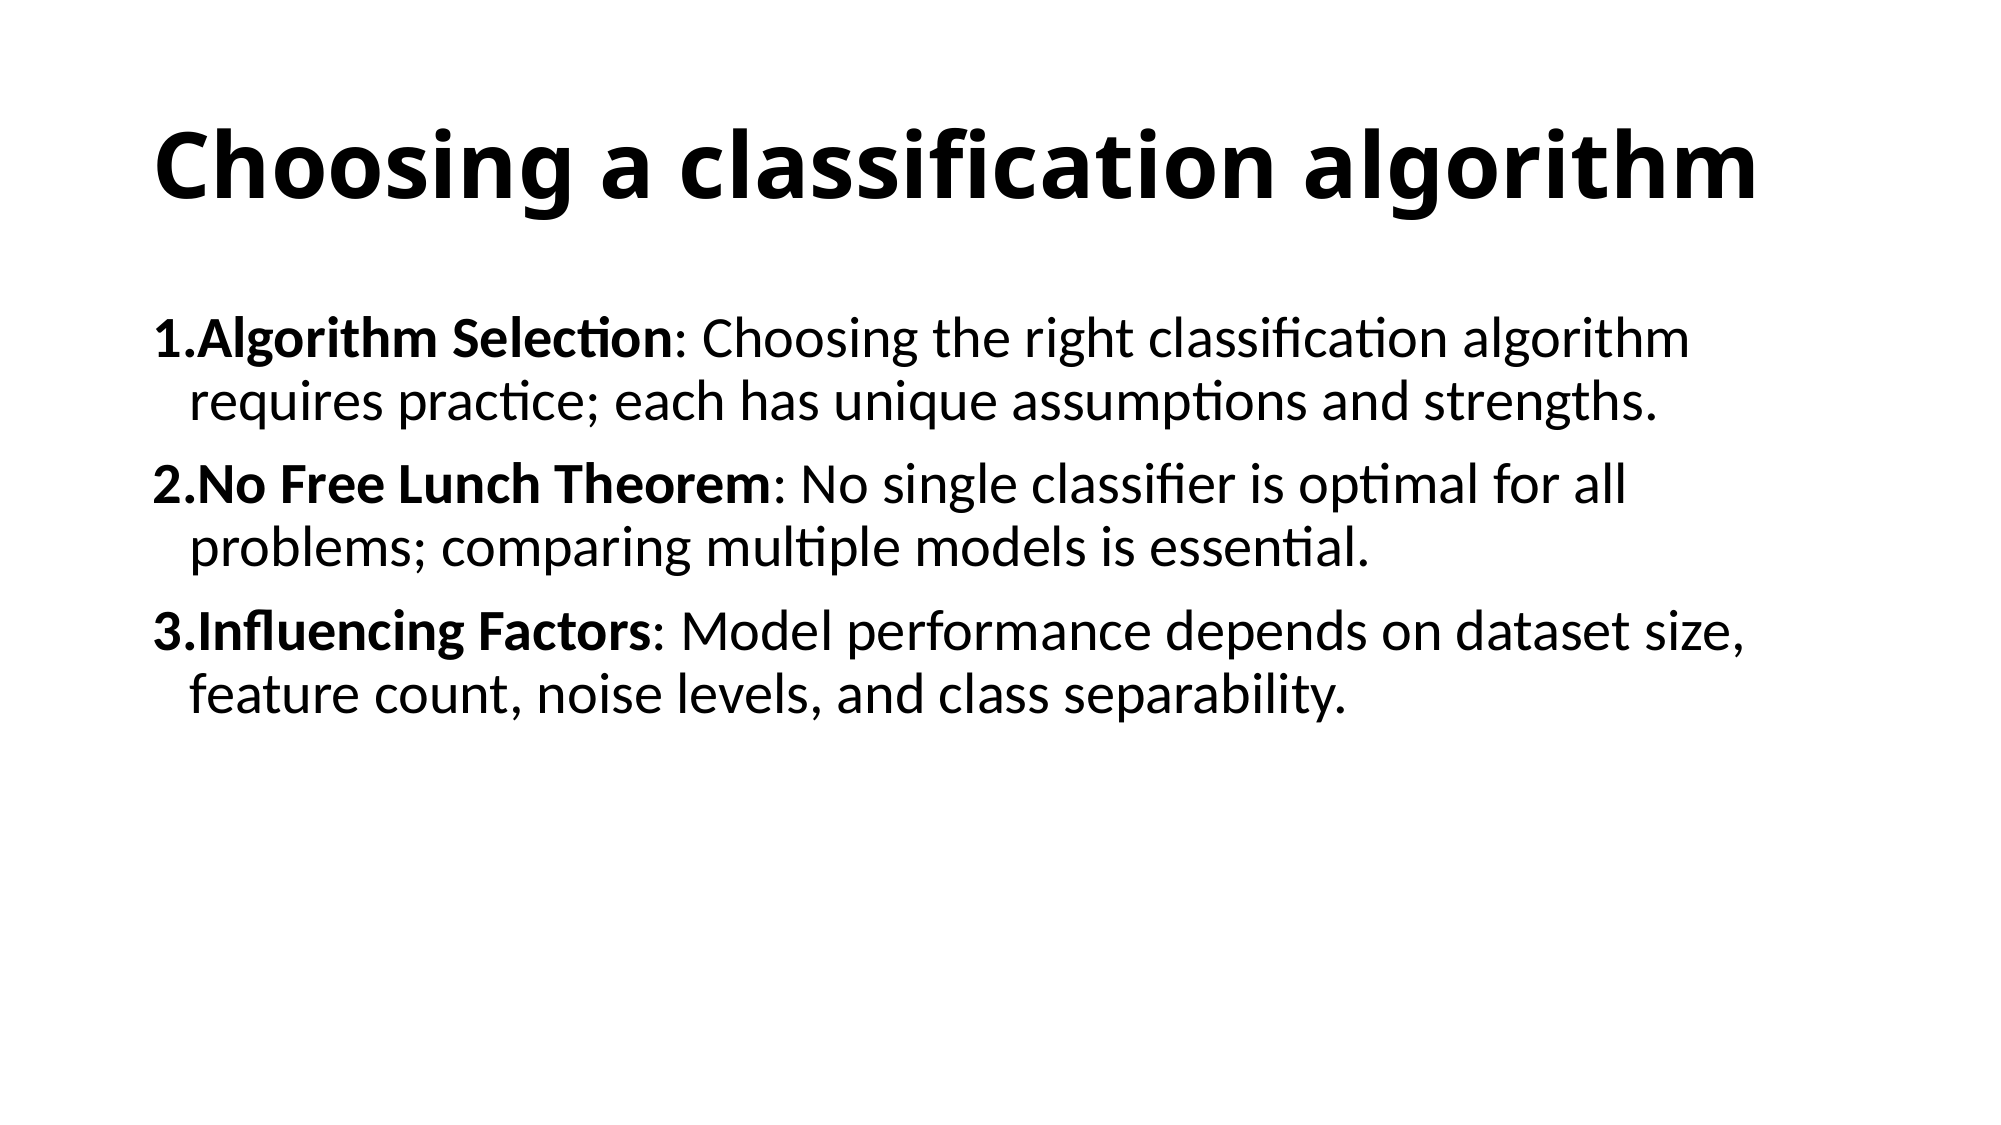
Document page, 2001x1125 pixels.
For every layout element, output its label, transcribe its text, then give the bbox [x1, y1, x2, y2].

title Choosing a classification algorithm [137, 59, 1863, 278]
list Algorithm Selection: Choosing the right classification algorithm requires practice; each has unique assumptions and strengths. No Free Lunch Theorem: No single classifier is optimal for all problems; comparing multiple models is essential. Influencing Factors: Model performance depends on dataset size, feature count, noise levels, and class separability. [137, 299, 1863, 1014]
